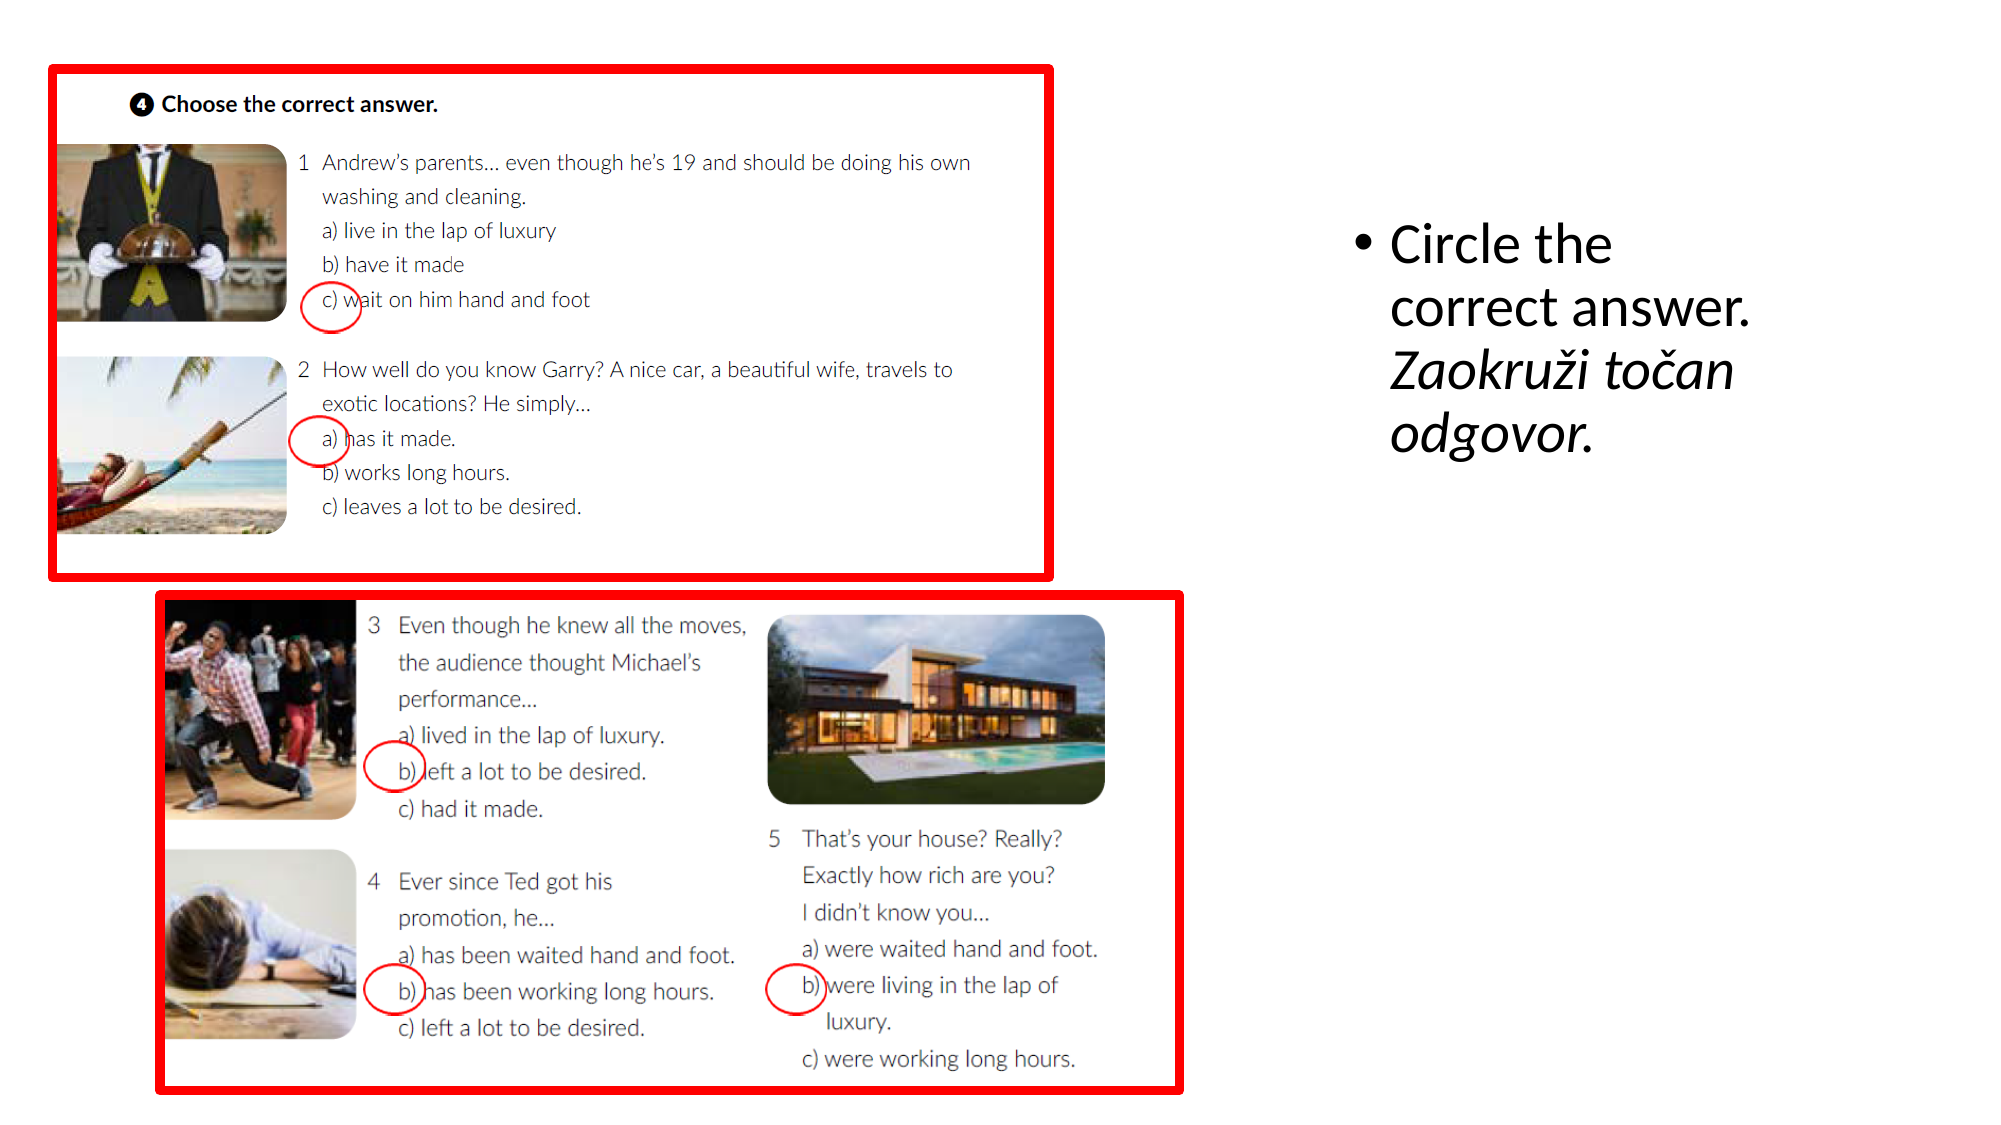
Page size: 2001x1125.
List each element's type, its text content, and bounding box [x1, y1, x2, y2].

picture [164, 599, 1175, 1086]
picture [56, 73, 1045, 573]
list Circle the correct answer. Zaokruži točan odgovor. [1338, 205, 1784, 920]
